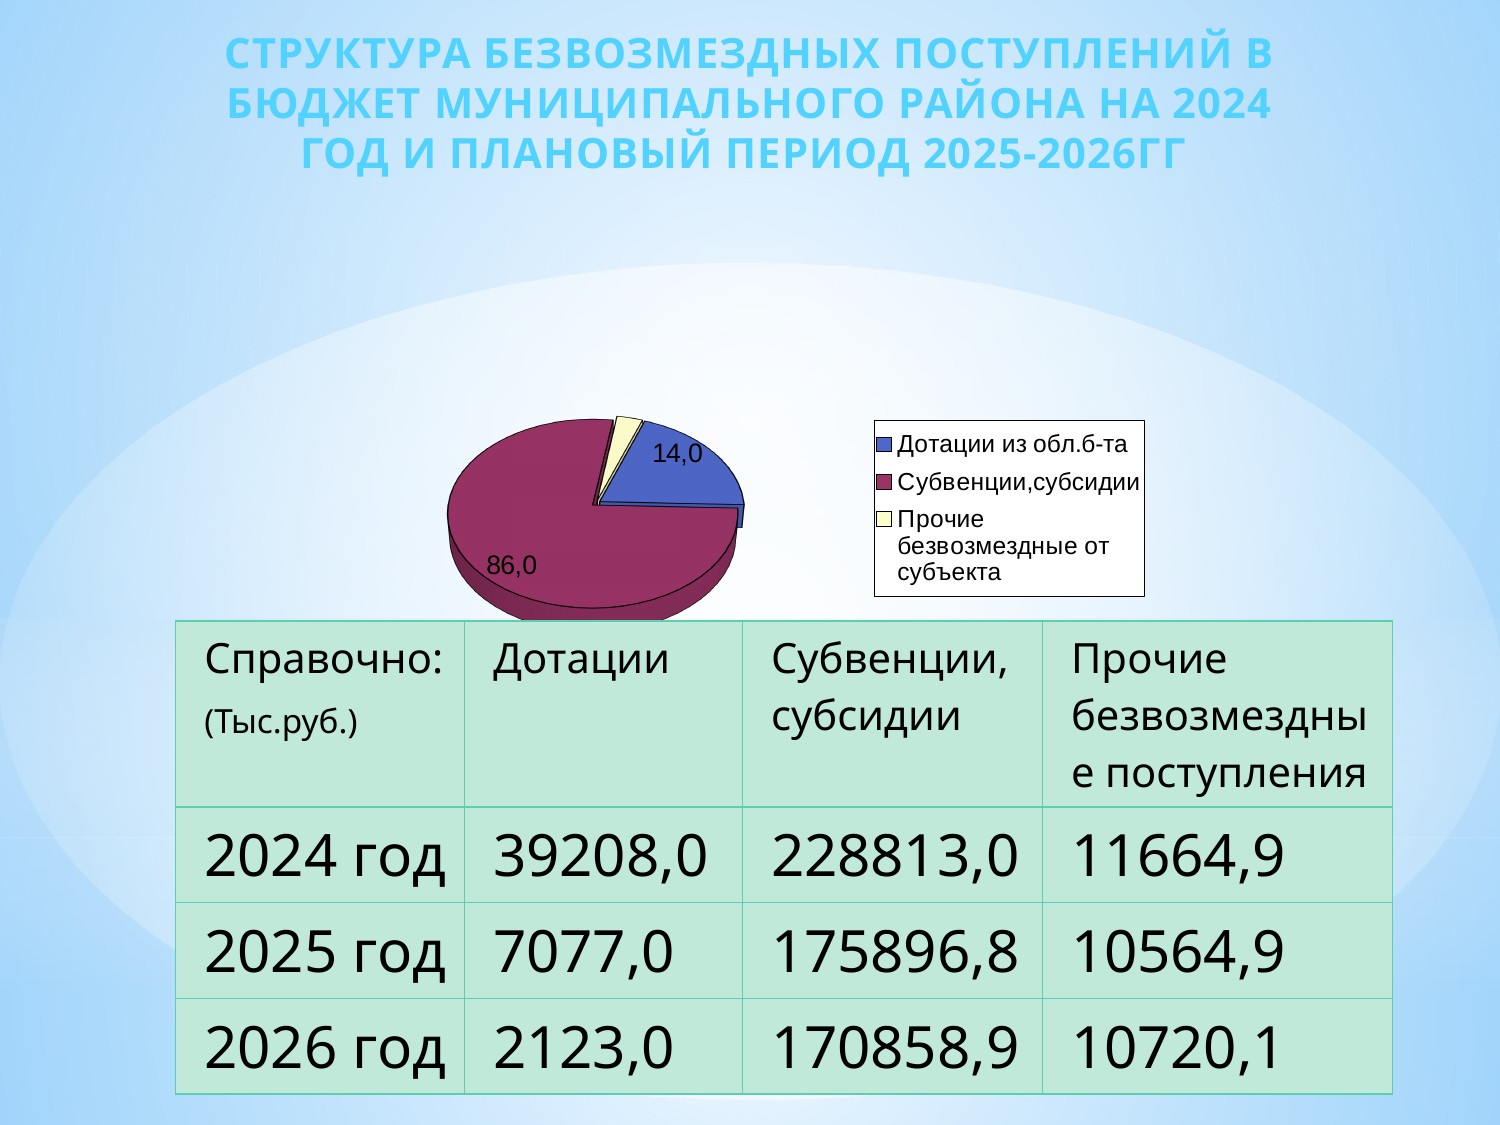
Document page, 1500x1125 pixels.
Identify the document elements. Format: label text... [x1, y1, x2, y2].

table_cell 2025 год [176, 903, 464, 998]
table_header Прочие безвозмездные поступления [1180, 622, 1392, 806]
title СТРУКТУРА БЕЗВОЗМЕЗДНЫХ ПОСТУПЛЕНИЙ В БЮДЖЕТ МУНИЦИПАЛЬНОГО РАЙОНА НА 2024 ГОД И ПЛАНОВЫЙ ПЕРИОД 2025-2026ГГ [171, 19, 1329, 207]
table_cell 10564,9 [1043, 903, 1392, 998]
table_cell 2123,0 [465, 999, 742, 1093]
table_cell 7077,0 [465, 903, 742, 998]
table_cell 11664,9 [1043, 808, 1392, 902]
table_cell 170858,9 [743, 999, 1042, 1093]
table_cell 39208,0 [465, 867, 742, 902]
table_cell 228813,0 [743, 867, 1042, 902]
table_cell 10720,1 [1043, 999, 1392, 1093]
table_header Справочно: (Тыс.руб.) [176, 622, 310, 806]
table_cell 2026 год [176, 999, 464, 1093]
table_cell 175896,8 [743, 903, 1042, 998]
chart [316, 187, 1175, 857]
table_cell 2024 год [176, 808, 464, 902]
